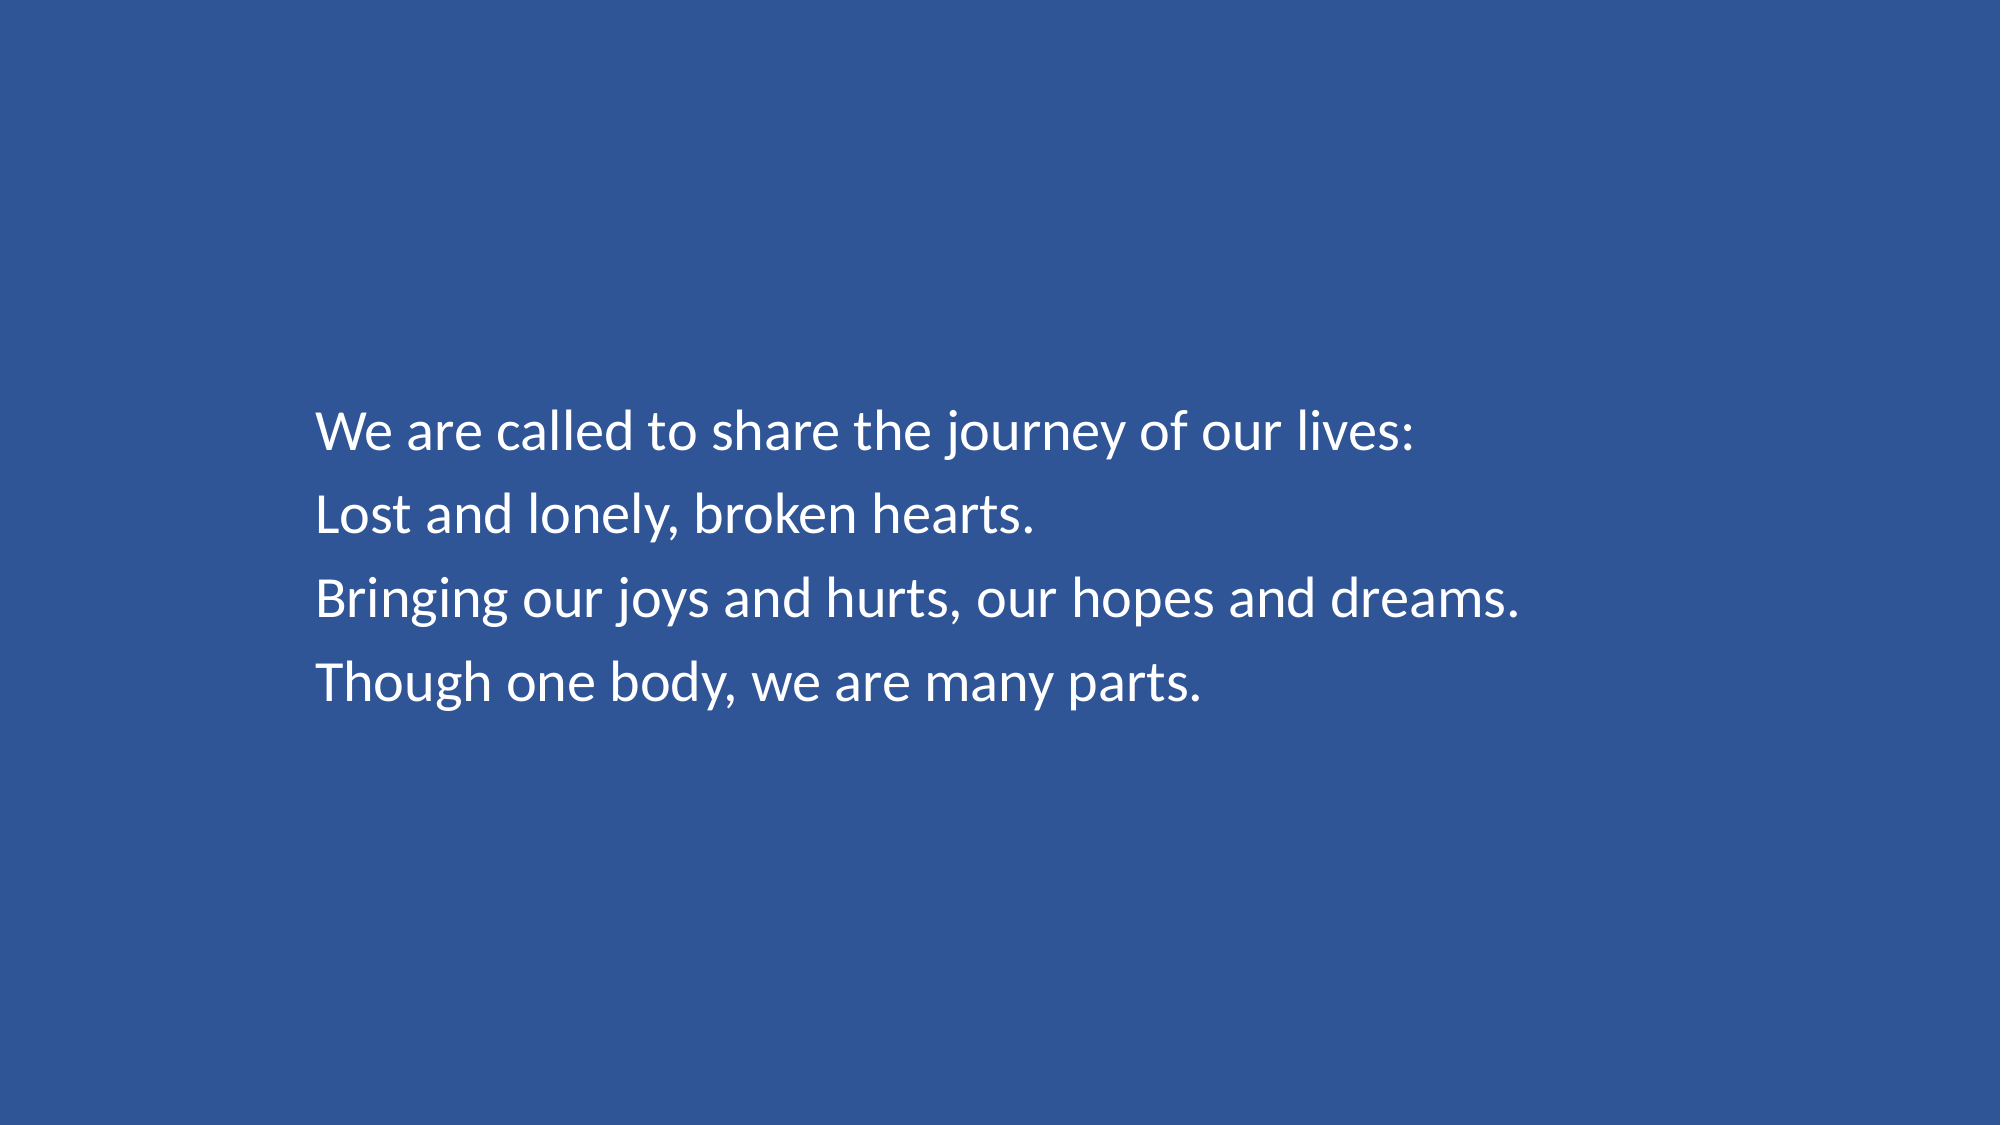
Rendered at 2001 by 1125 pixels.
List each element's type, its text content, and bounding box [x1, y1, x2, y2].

list We are called to share the journey of our lives: Lost and lonely, broken hearts. Bringing our joys and hurts, our hopes and dreams. Though one body, we are many parts. [300, 392, 1700, 733]
